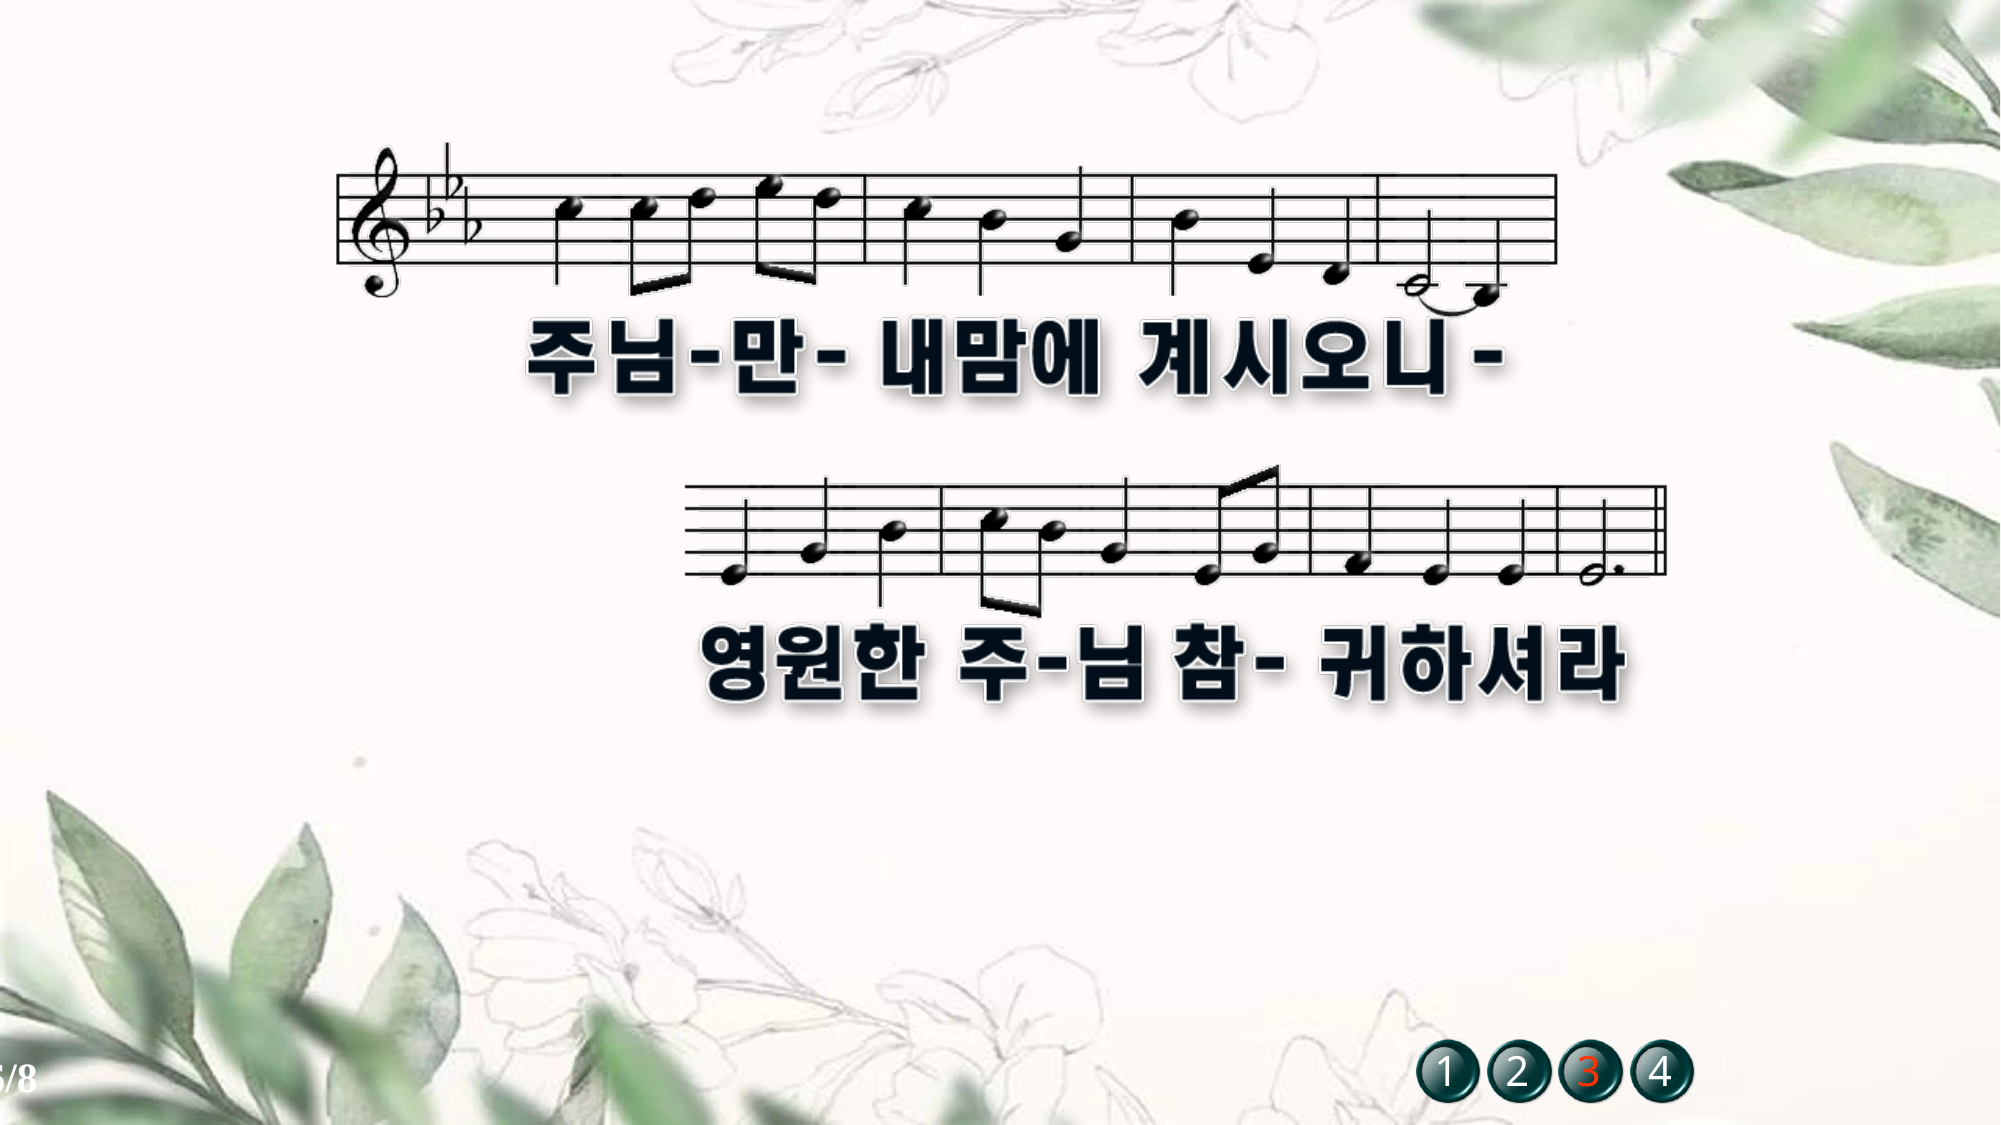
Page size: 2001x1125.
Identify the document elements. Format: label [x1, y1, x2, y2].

text_box [1627, 1035, 1697, 1106]
text_box [1413, 1035, 1484, 1106]
picture [0, 0, 2001, 1125]
text_box [1555, 1035, 1626, 1106]
text_box [1484, 1035, 1555, 1106]
